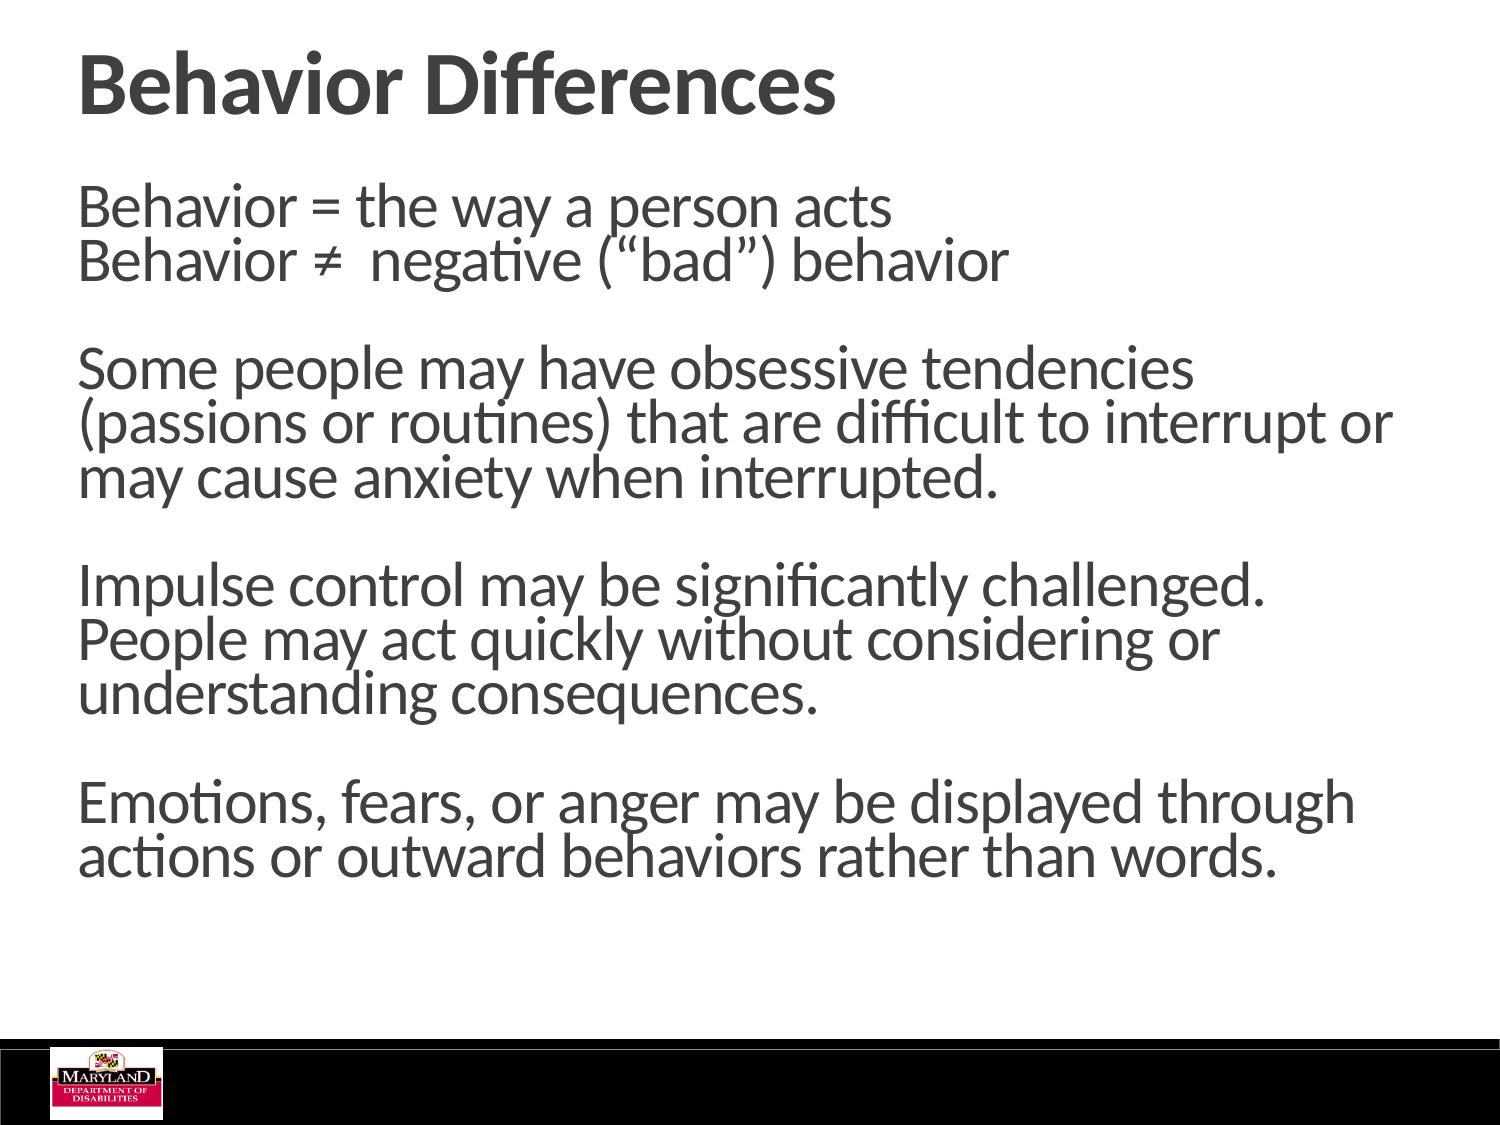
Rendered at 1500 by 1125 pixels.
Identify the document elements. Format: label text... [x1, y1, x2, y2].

picture [50, 1047, 163, 1120]
title Behavior Differences Behavior = the way a person acts Behavior ≠ negative (“bad”) behavior Some people may have obsessive tendencies (passions or routines) that are difficult to interrupt or may cause anxiety when interrupted. Impulse control may be significantly challenged. People may act quickly without considering or understanding consequences. Emotions, fears, or anger may be displayed through actions or outward behaviors rather than words. [62, 45, 1413, 1000]
